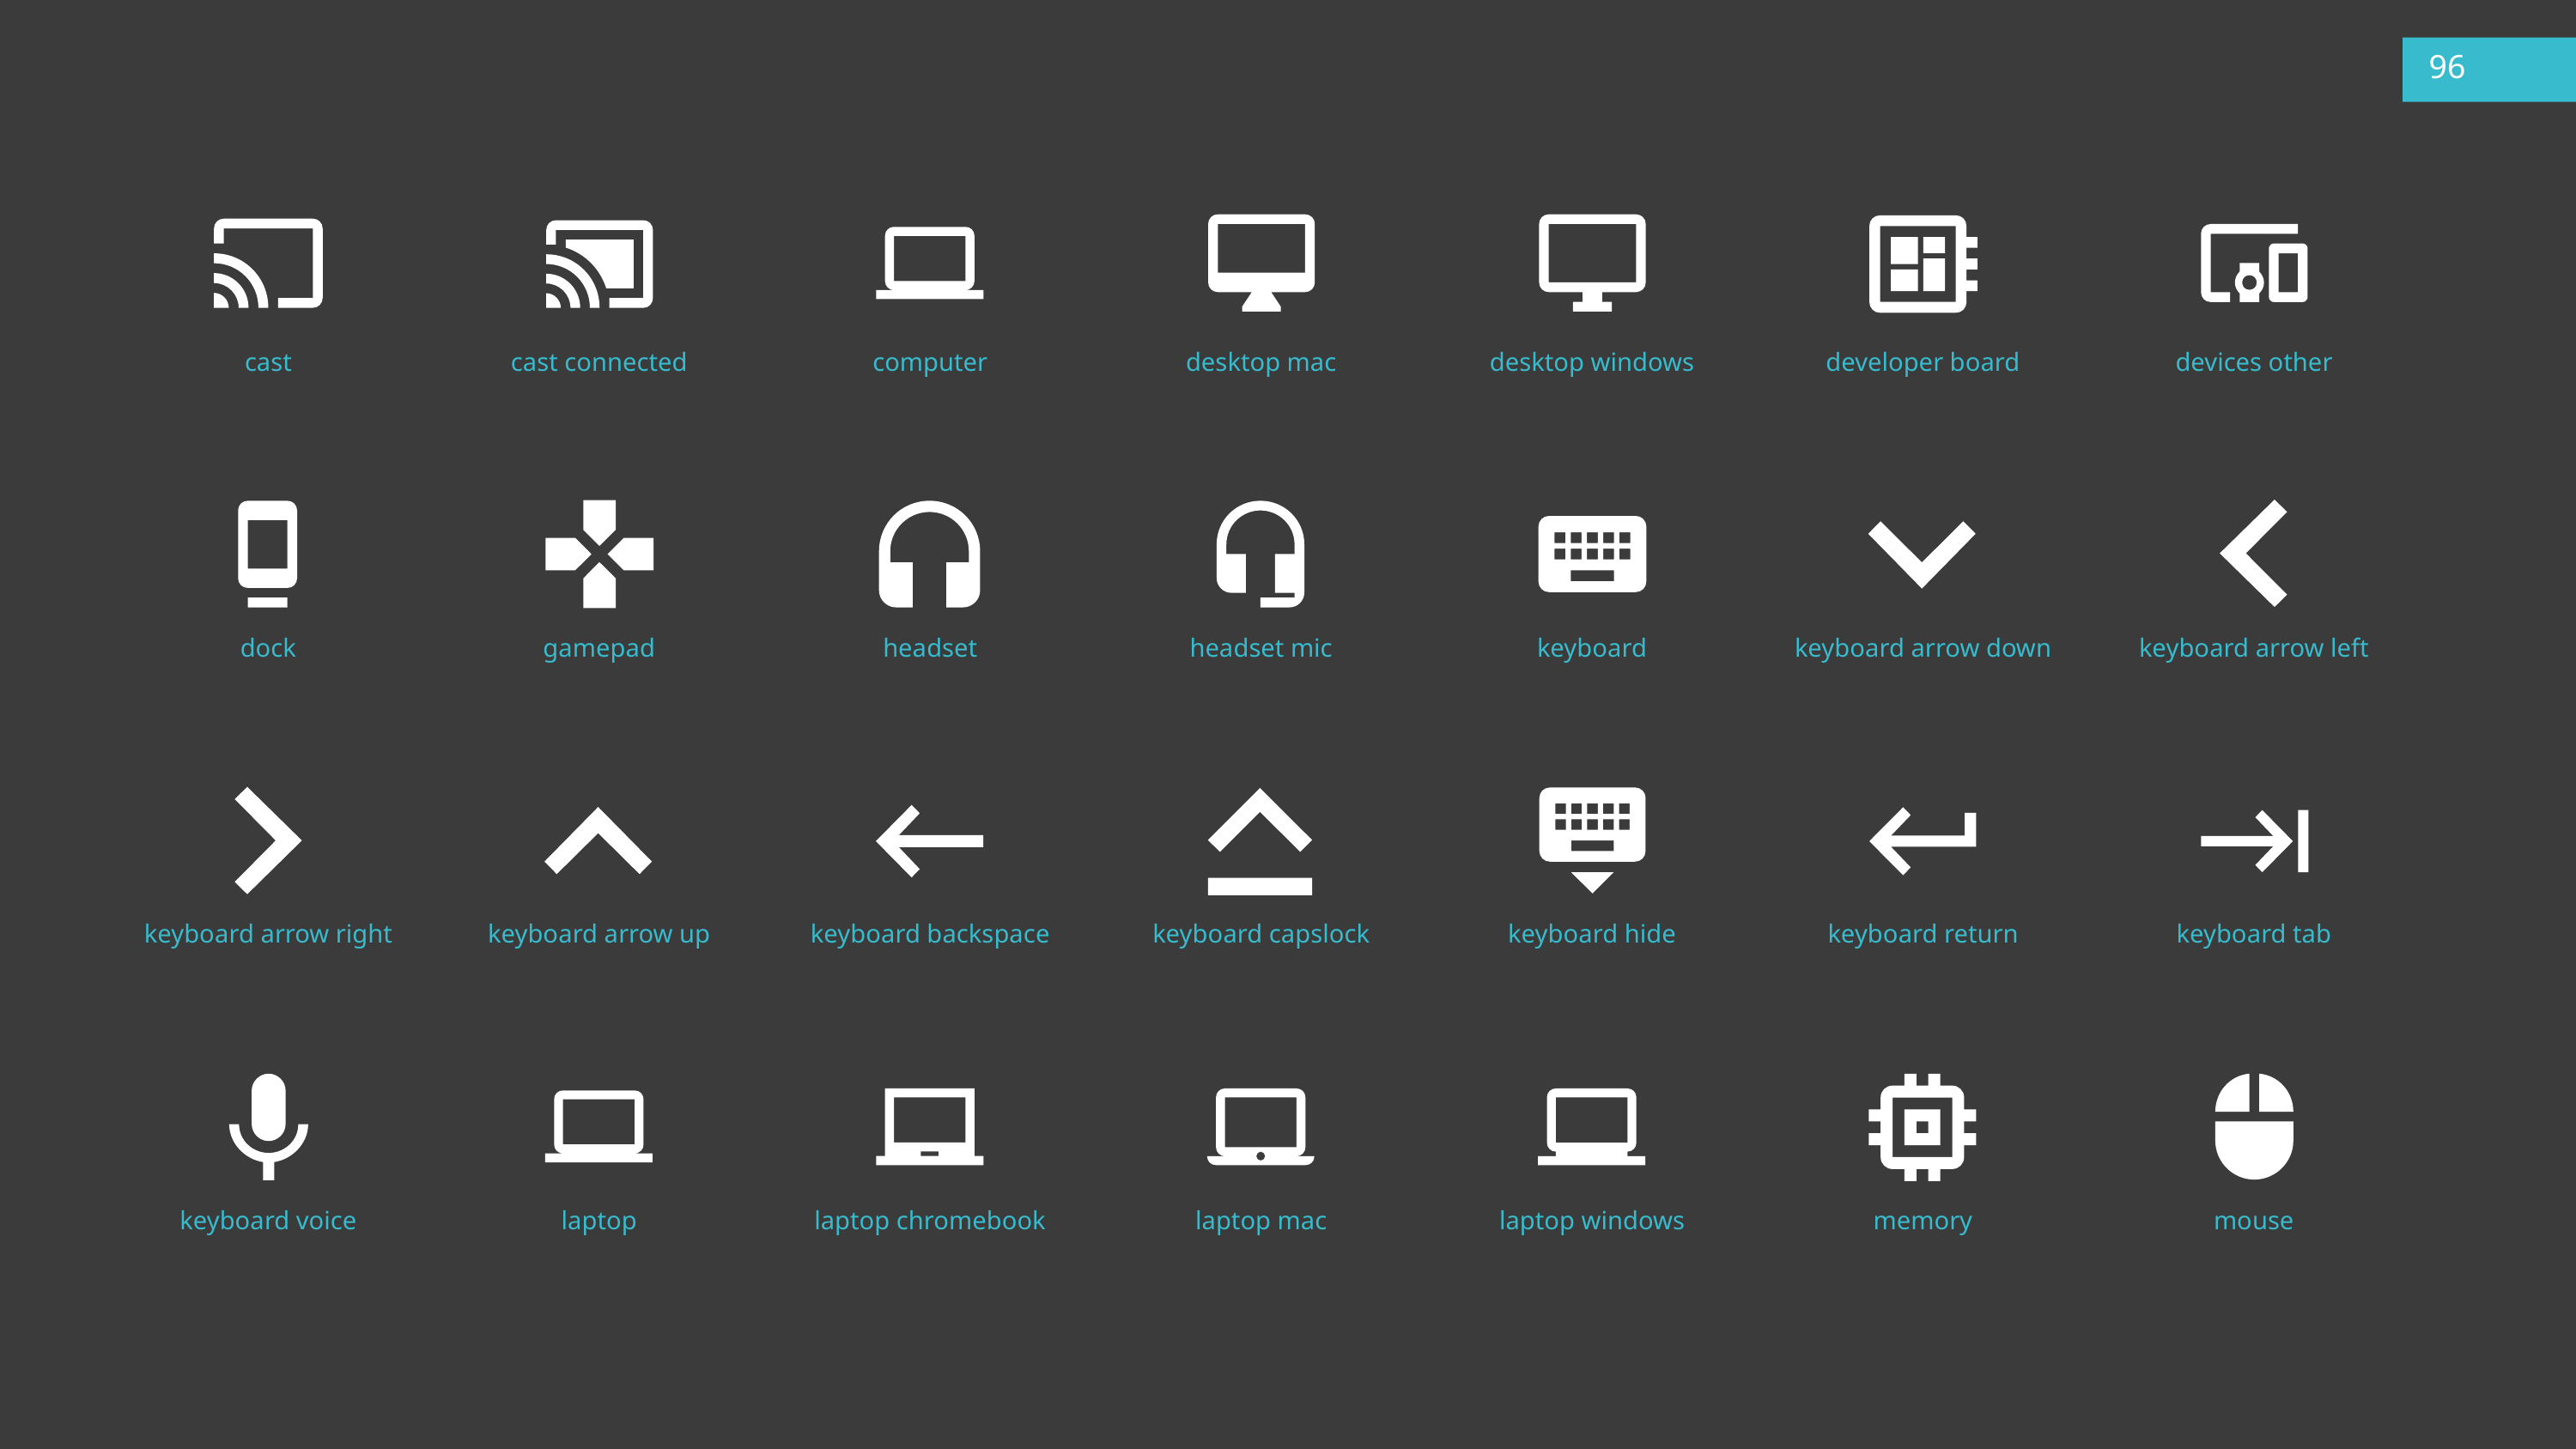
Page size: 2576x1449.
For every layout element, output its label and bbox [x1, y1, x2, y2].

text_box [2298, 809, 2309, 873]
text_box [89, 912, 2433, 955]
text_box [1538, 1088, 1646, 1166]
text_box [2269, 243, 2308, 302]
text_box [2220, 500, 2287, 608]
text_box [2215, 1121, 2293, 1180]
text_box [1869, 215, 1978, 313]
text_box [546, 220, 653, 308]
text_box [1538, 516, 1647, 592]
text_box [2234, 263, 2264, 302]
text_box [89, 626, 2433, 669]
text_box [878, 500, 981, 608]
text_box [565, 239, 634, 288]
text_box [1868, 1073, 1977, 1181]
text_box [2201, 809, 2293, 873]
text_box [2201, 223, 2299, 302]
text_box [544, 1090, 653, 1163]
text_box [228, 1124, 308, 1180]
text_box [1207, 877, 1313, 895]
text_box [252, 1073, 286, 1142]
text_box [876, 227, 984, 300]
text_box [214, 218, 323, 308]
text_box [1539, 214, 1646, 312]
text_box [1206, 1088, 1315, 1166]
text_box [238, 500, 298, 588]
text_box [544, 807, 653, 875]
text_box [1571, 872, 1614, 894]
text_box [546, 254, 600, 308]
text_box [214, 253, 269, 308]
text_box [1216, 500, 1305, 608]
text_box [1869, 807, 1977, 876]
text_box [2215, 1073, 2250, 1113]
text_box [876, 804, 984, 878]
text_box [214, 293, 229, 308]
text_box [583, 500, 617, 546]
text_box [546, 293, 562, 308]
text_box [546, 273, 580, 308]
text_box [2259, 1073, 2293, 1113]
text_box [247, 597, 288, 608]
text_box [89, 339, 2433, 383]
text_box [1207, 787, 1313, 852]
text_box [545, 537, 592, 571]
text_box [1208, 214, 1315, 312]
text_box [214, 273, 249, 308]
text_box [607, 537, 654, 571]
text_box [876, 1088, 984, 1166]
text_box [234, 786, 302, 894]
text_box [89, 1197, 2433, 1241]
text_box [1539, 787, 1646, 862]
slide_number [2415, 35, 2502, 100]
text_box [583, 561, 617, 609]
text_box [1868, 521, 1976, 589]
